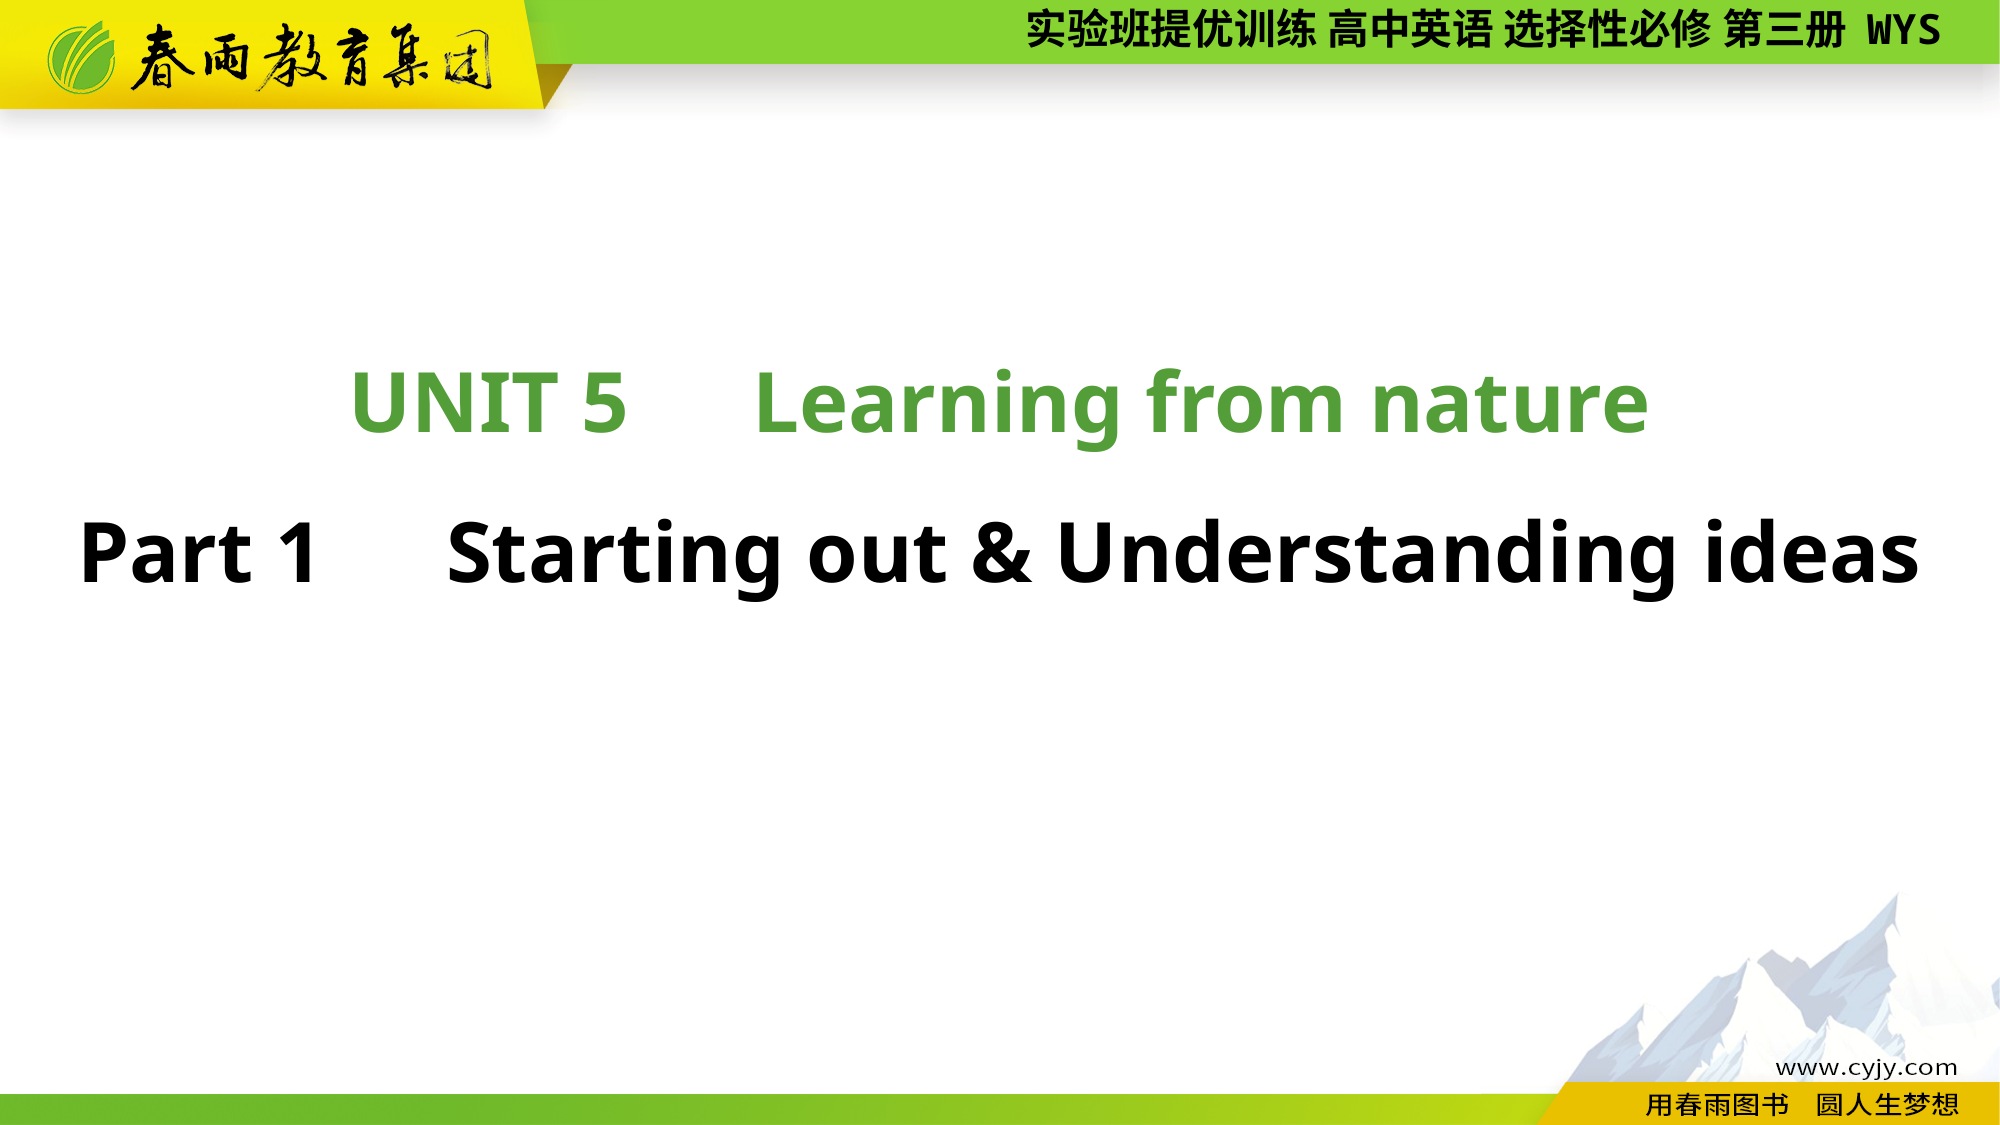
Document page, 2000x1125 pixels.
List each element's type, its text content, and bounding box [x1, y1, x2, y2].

picture [0, 0, 2000, 1125]
text_box UNIT 5 Learning from nature Part 1 Starting out & Understanding ideas [54, 291, 1946, 607]
